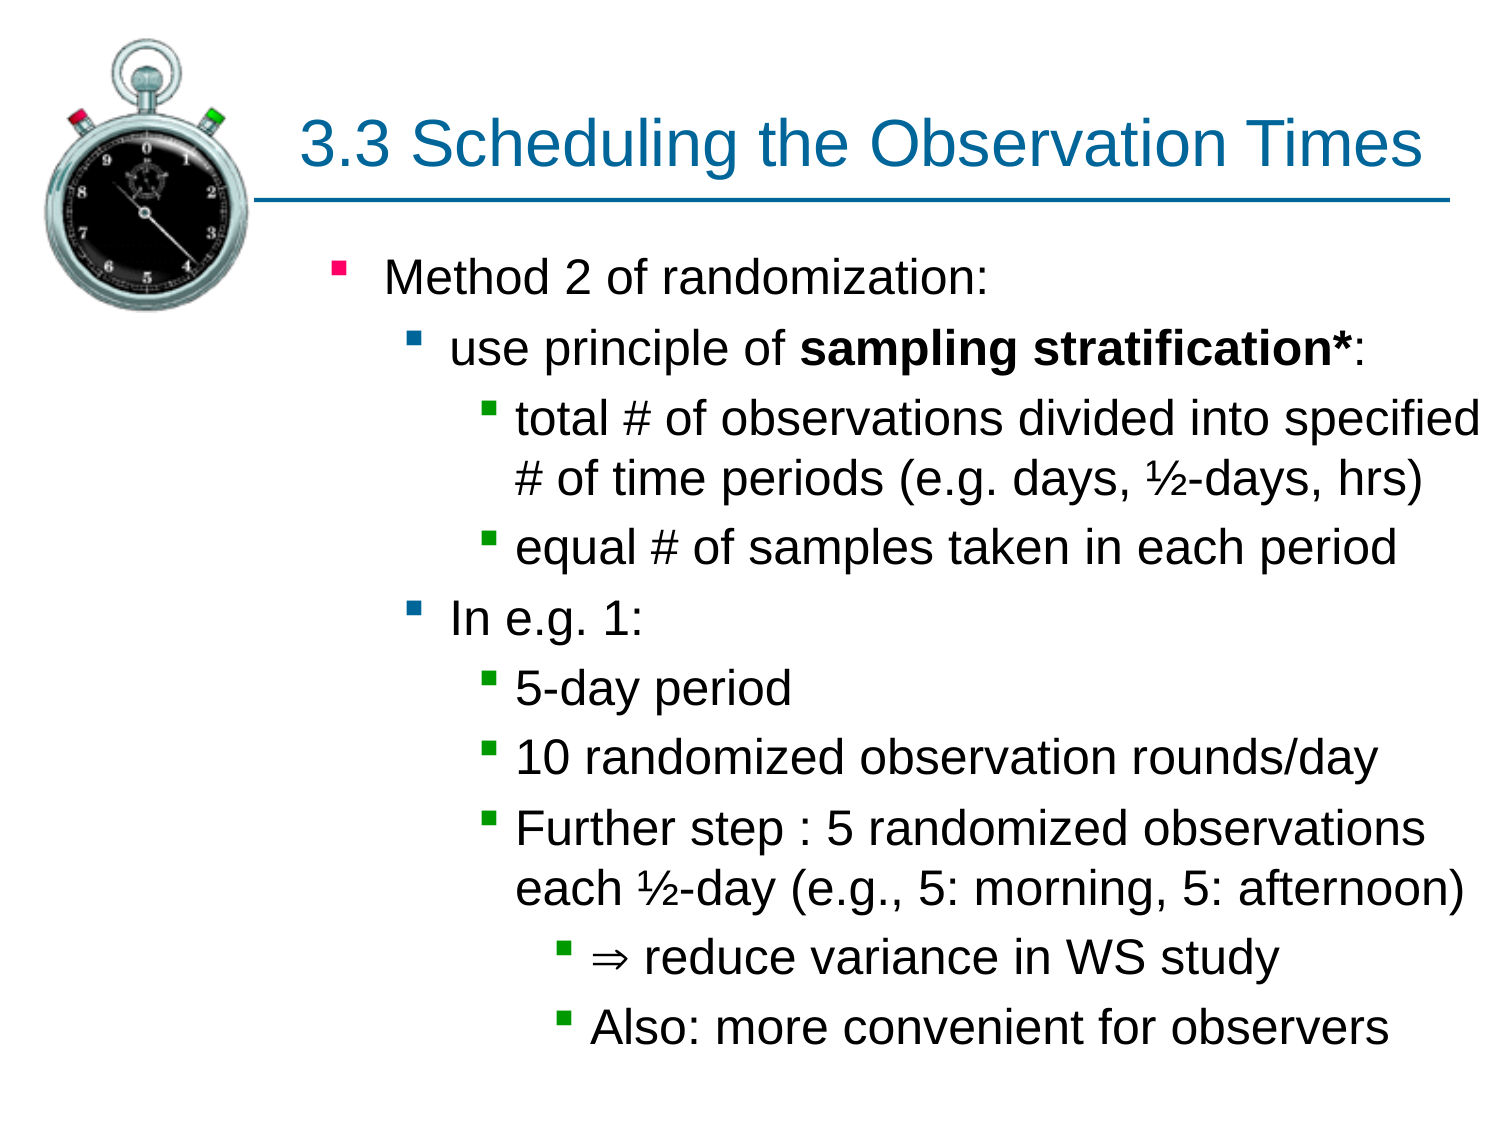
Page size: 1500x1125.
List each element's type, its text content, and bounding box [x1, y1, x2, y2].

picture [37, 37, 254, 313]
list Method 2 of randomization: use principle of sampling stratification*: total # of observations divided into specified # of time periods (e.g. days, ½-days, hrs) equal # of samples taken in each period In e.g. 1: 5-day period 10 randomized observation rounds/day Further step : 5 randomized observations each ½-day (e.g., 5: morning, 5: afternoon)  reduce variance in WS study Also: more convenient for observers [312, 237, 1500, 1100]
title 3.3 Scheduling the Observation Times [275, 37, 1450, 188]
